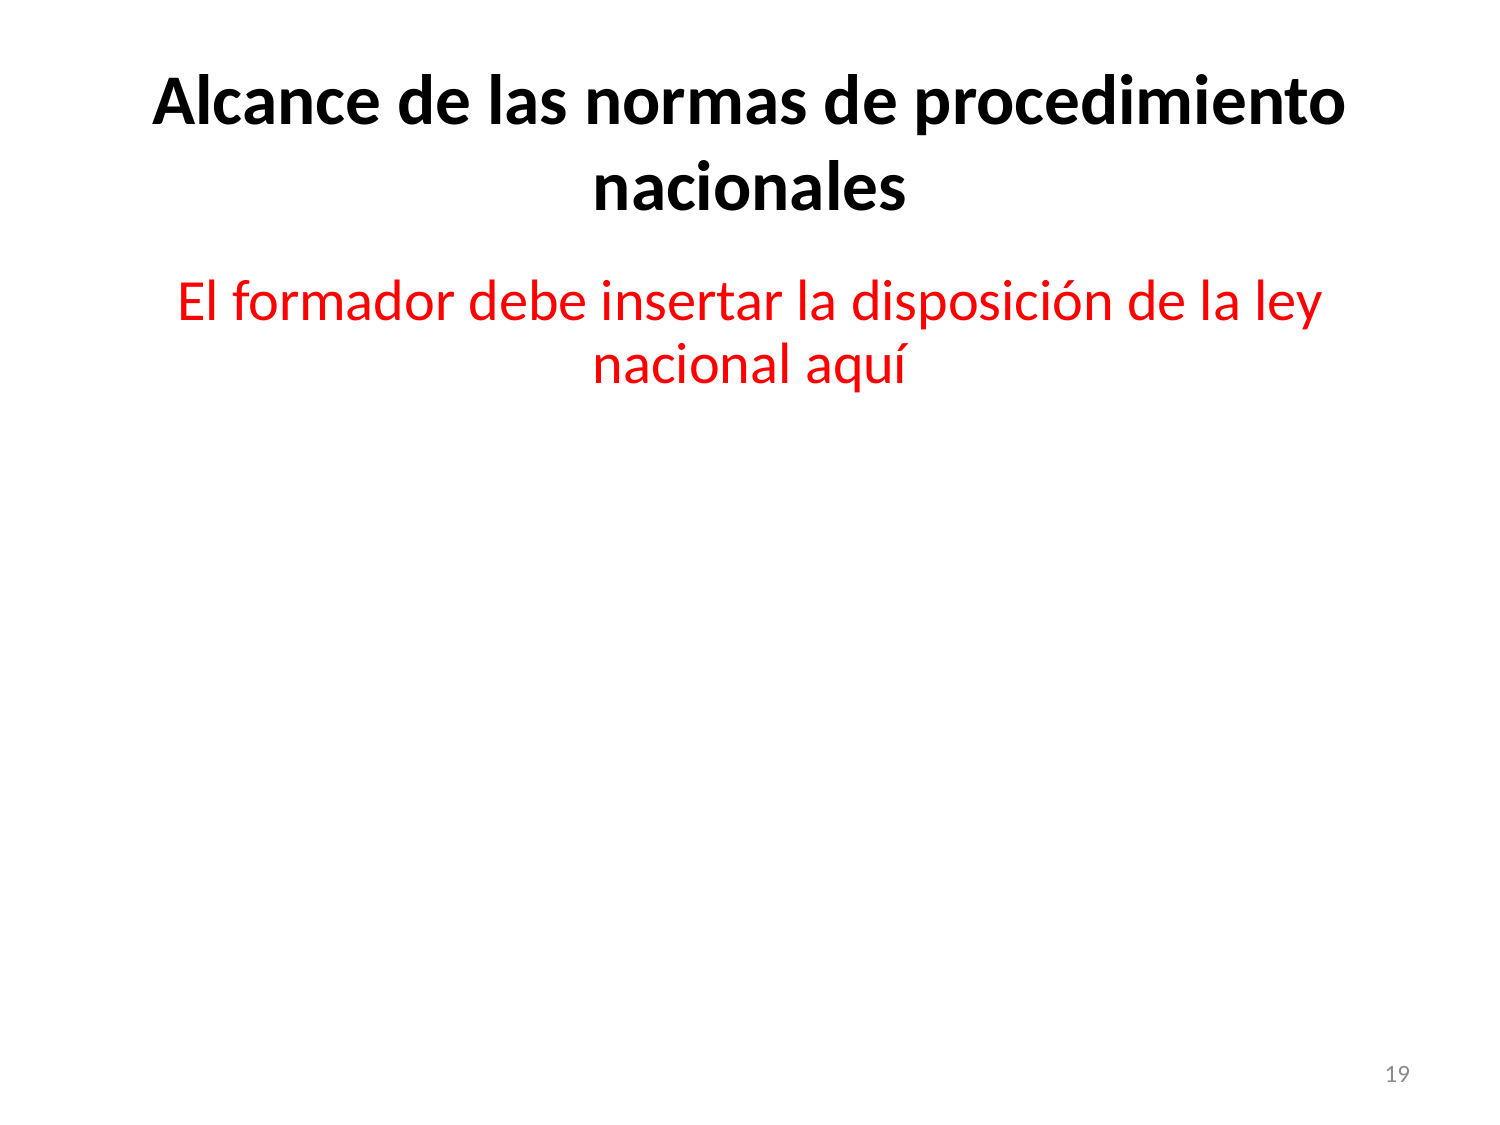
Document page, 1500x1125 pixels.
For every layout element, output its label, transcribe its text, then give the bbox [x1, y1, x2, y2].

list El formador debe insertar la disposición de la ley nacional aquí [75, 262, 1425, 1005]
title Alcance de las normas de procedimiento nacionales [75, 45, 1425, 233]
slide_number 19 [1074, 1042, 1425, 1103]
